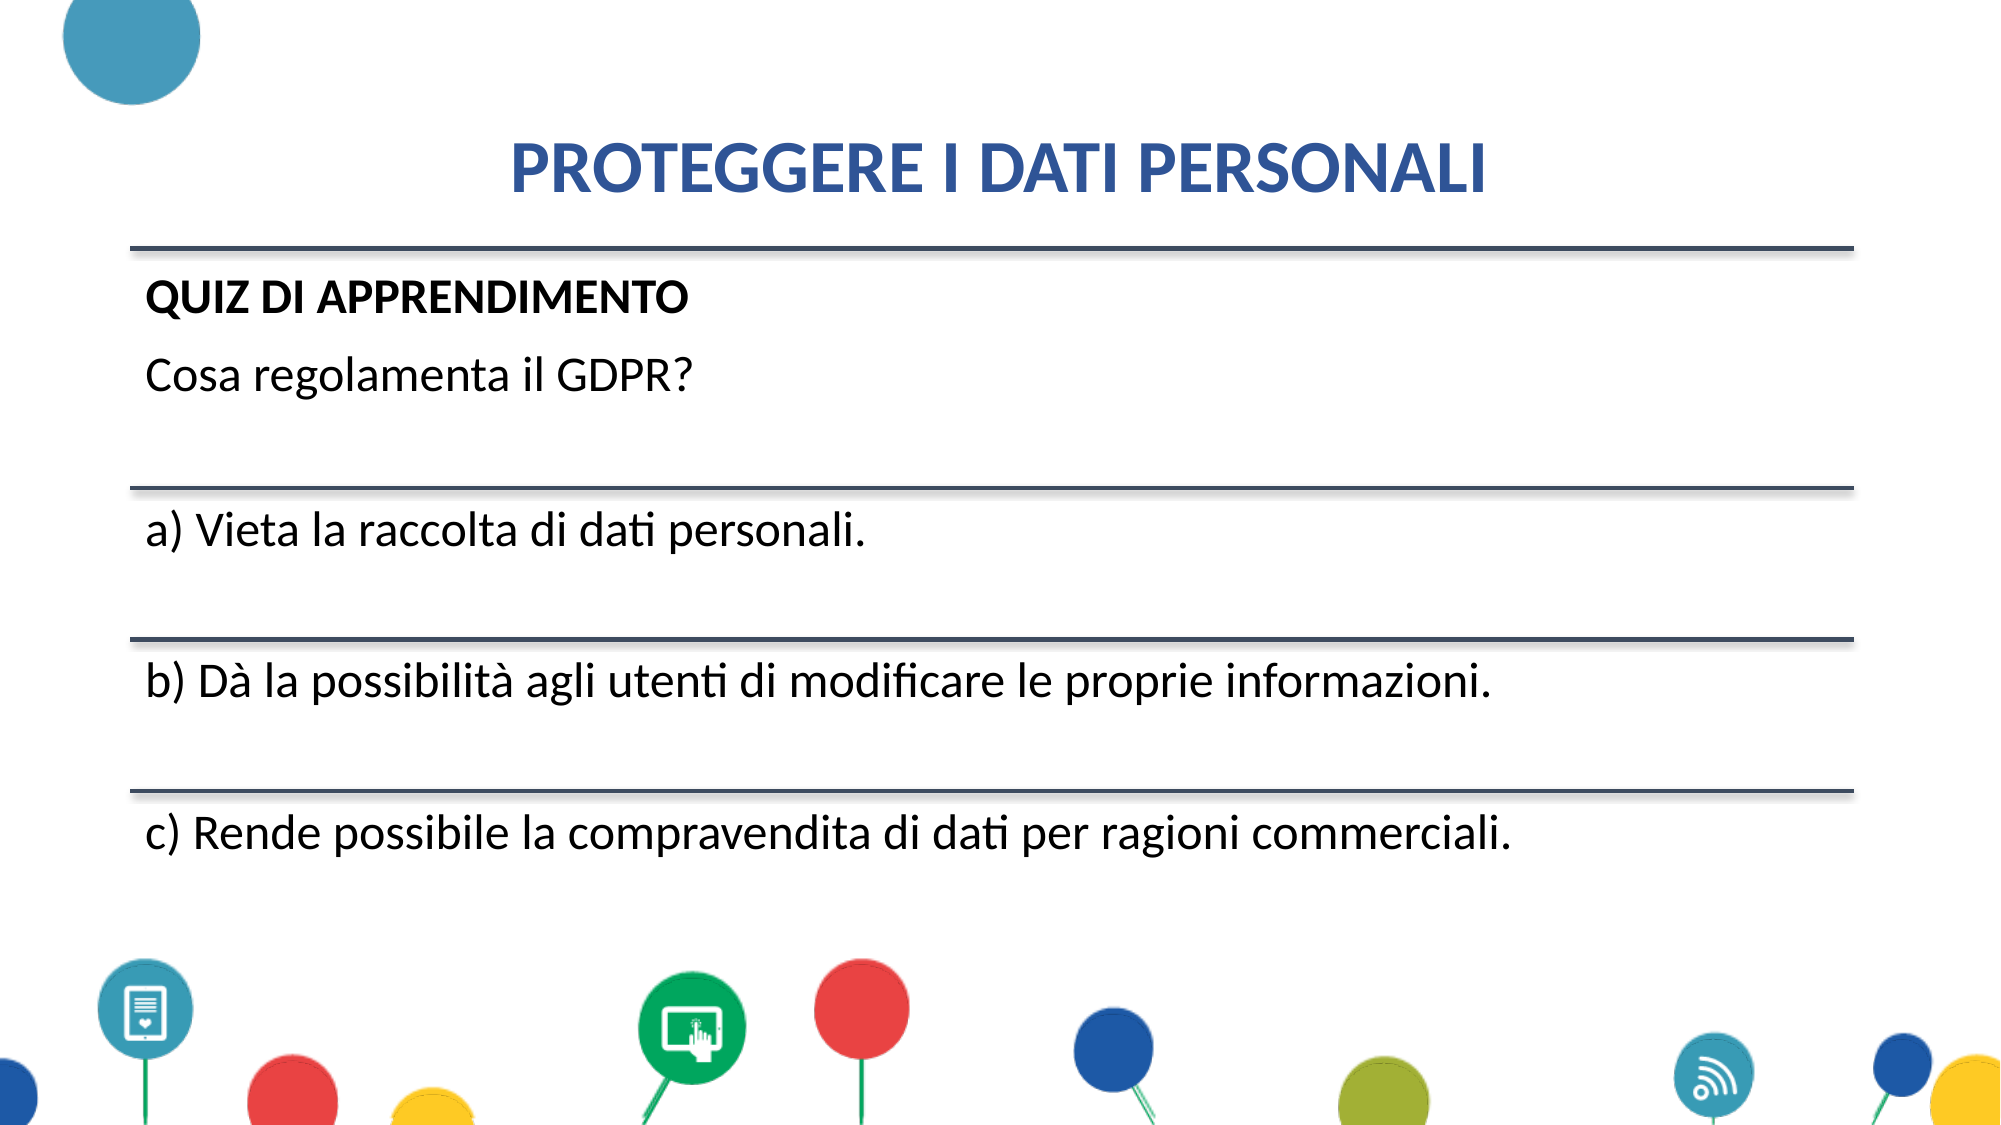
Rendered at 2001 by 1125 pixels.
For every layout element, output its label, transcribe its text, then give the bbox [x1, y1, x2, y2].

title Proteggere i dati personali [137, 59, 1863, 278]
picture [0, 0, 2001, 1125]
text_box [130, 248, 1854, 943]
